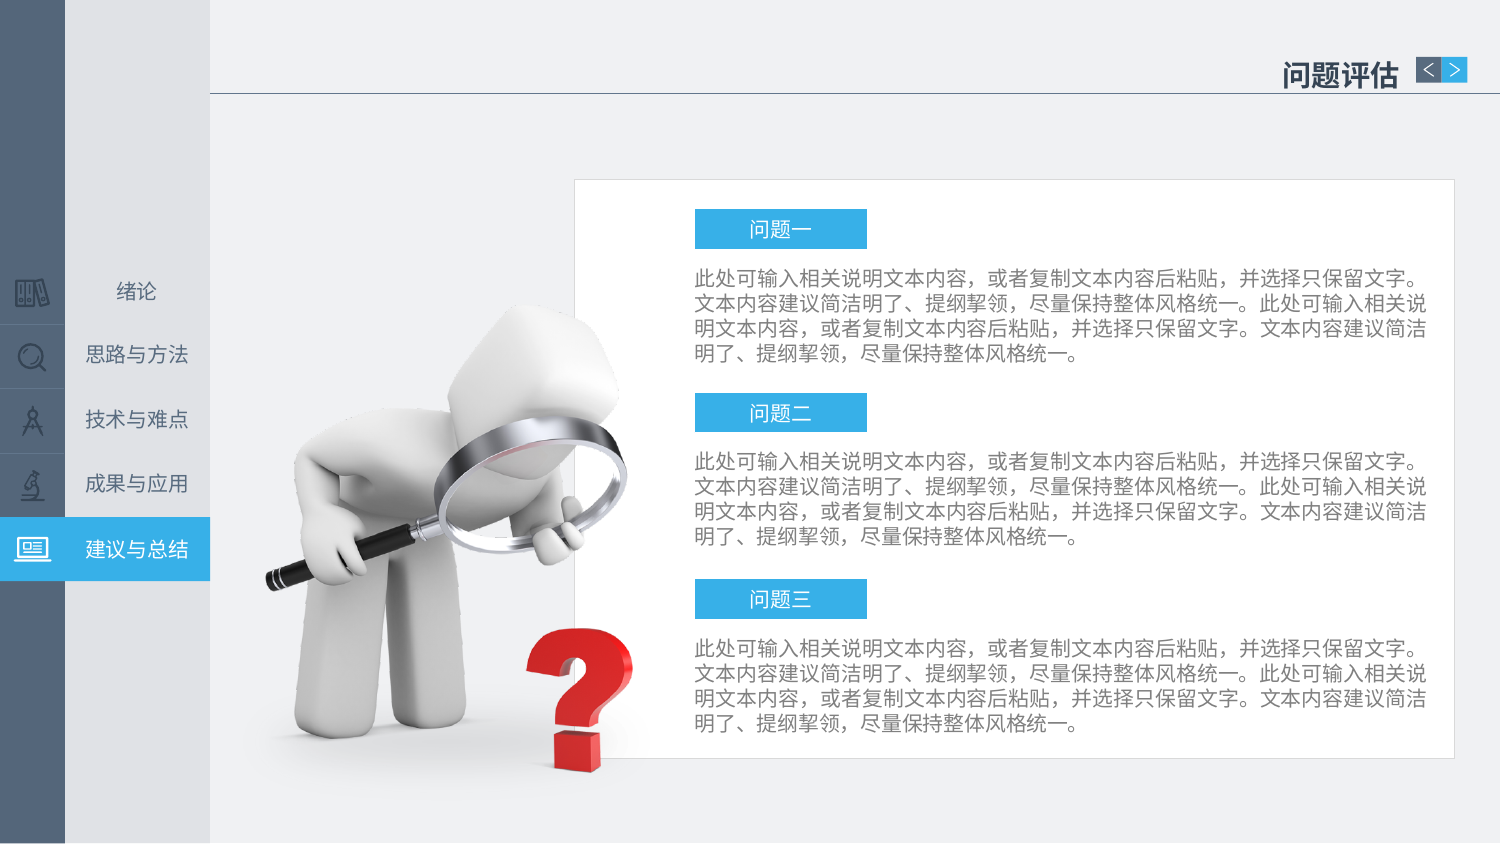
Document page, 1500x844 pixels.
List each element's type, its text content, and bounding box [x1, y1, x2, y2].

text_box 此处可输入相关说明文本内容，或者复制文本内容后粘贴，并选择只保留文字。文本内容建议简洁明了、提纲挈领，尽量保持整体风格统一。此处可输入相关说明文本内容，或者复制文本内容后粘贴，并选择只保留文字。文本内容建议简洁明了、提纲挈领，尽量保持整体风格统一。 [694, 265, 1428, 366]
text_box [15, 278, 50, 308]
text_box 此处可输入相关说明文本内容，或者复制文本内容后粘贴，并选择只保留文字。文本内容建议简洁明了、提纲挈领，尽量保持整体风格统一。此处可输入相关说明文本内容，或者复制文本内容后粘贴，并选择只保留文字。文本内容建议简洁明了、提纲挈领，尽量保持整体风格统一。 [714, 448, 1428, 549]
text_box 绪论 [101, 271, 173, 311]
text_box [20, 470, 46, 502]
text_box 思路与方法 [70, 334, 202, 374]
text_box 问题三 [714, 577, 869, 621]
text_box 技术与难点 [70, 399, 202, 439]
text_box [1415, 56, 1440, 83]
text_box [22, 405, 44, 437]
text_box 建议与总结 [70, 529, 202, 569]
text_box [0, 515, 202, 583]
text_box [17, 343, 47, 372]
text_box [574, 179, 1455, 759]
text_box [13, 536, 52, 562]
picture [208, 297, 709, 844]
text_box 问题二 [714, 390, 869, 435]
text_box 此处可输入相关说明文本内容，或者复制文本内容后粘贴，并选择只保留文字。文本内容建议简洁明了、提纲挈领，尽量保持整体风格统一。此处可输入相关说明文本内容，或者复制文本内容后粘贴，并选择只保留文字。文本内容建议简洁明了、提纲挈领，尽量保持整体风格统一。 [714, 635, 1428, 736]
text_box 问题一 [692, 207, 869, 251]
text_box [1441, 56, 1468, 83]
text_box 成果与应用 [70, 463, 202, 503]
text_box 问题评估 [962, 40, 1400, 93]
